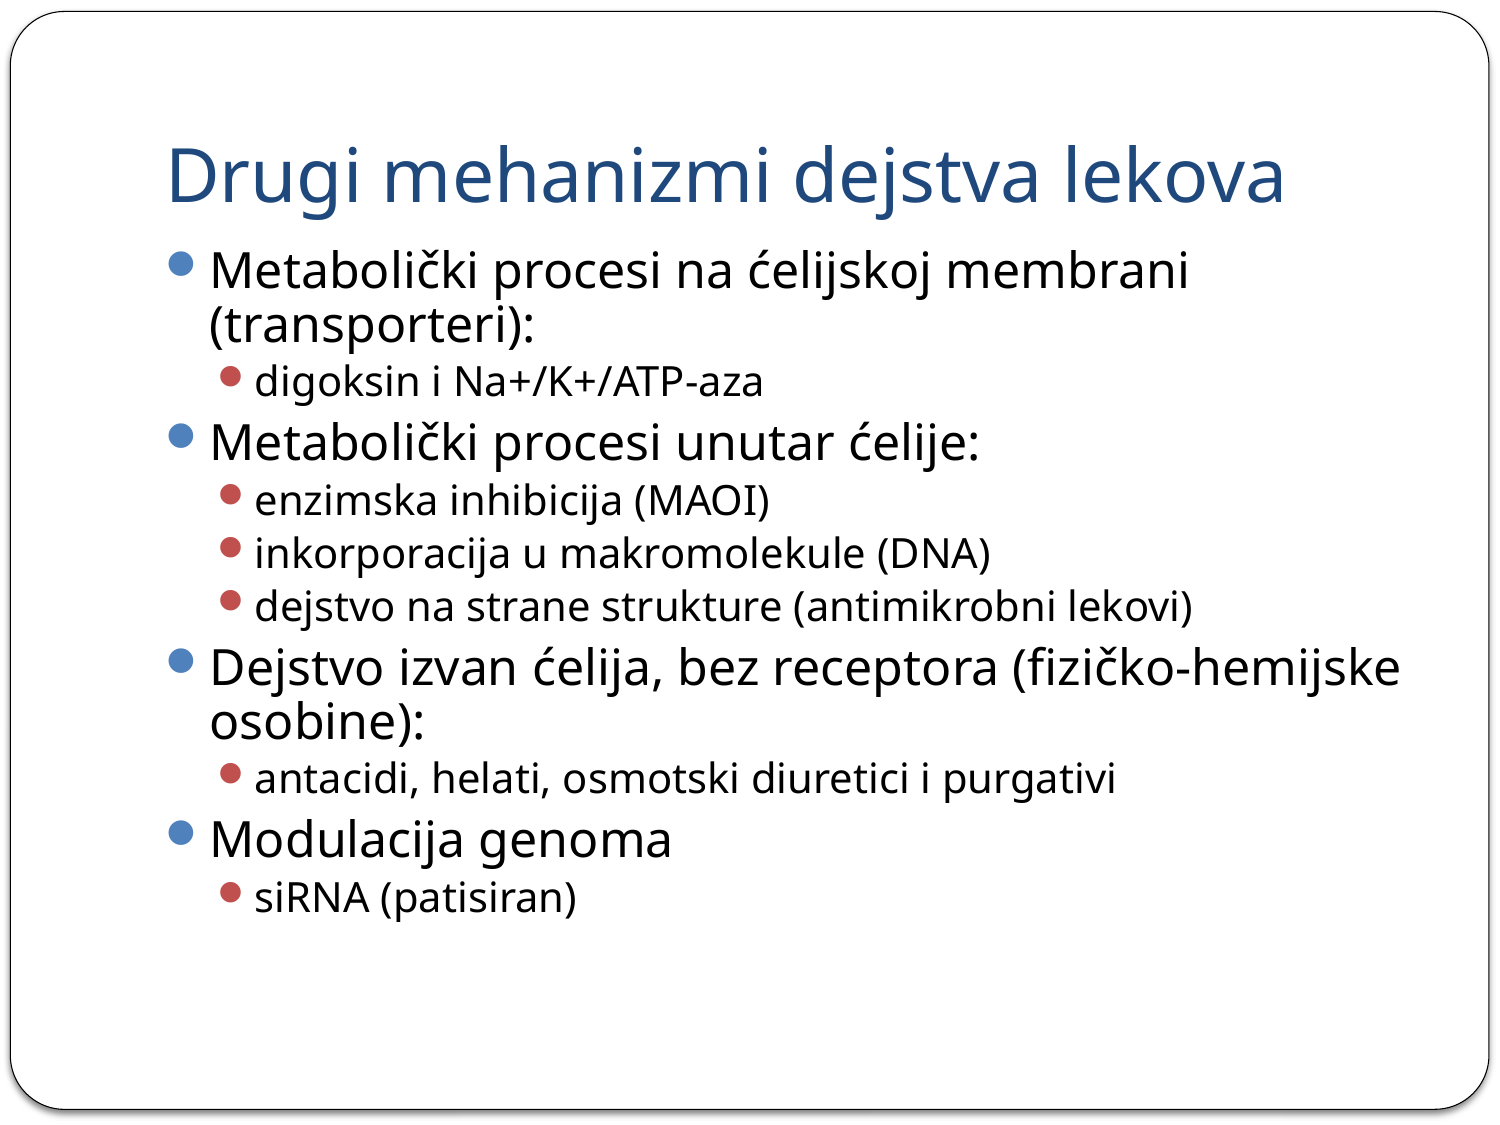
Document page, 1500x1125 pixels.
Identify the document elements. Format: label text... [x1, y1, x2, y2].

list Metabolički procesi na ćelijskoj membrani (transporteri): digoksin i Na+/K+/ATP-aza Metabolički procesi unutar ćelije: enzimska inhibicija (MAOI) inkorporacija u makromolekule (DNA) dejstvo na strane strukture (antimikrobni lekovi) Dejstvo izvan ćelija, bez receptora (fizičko-hemijske osobine): antacidi, helati, osmotski diuretici i purgativi Modulacija genoma siRNA (patisiran) [149, 237, 1426, 988]
title Drugi mehanizmi dejstva lekova [149, 44, 1426, 233]
